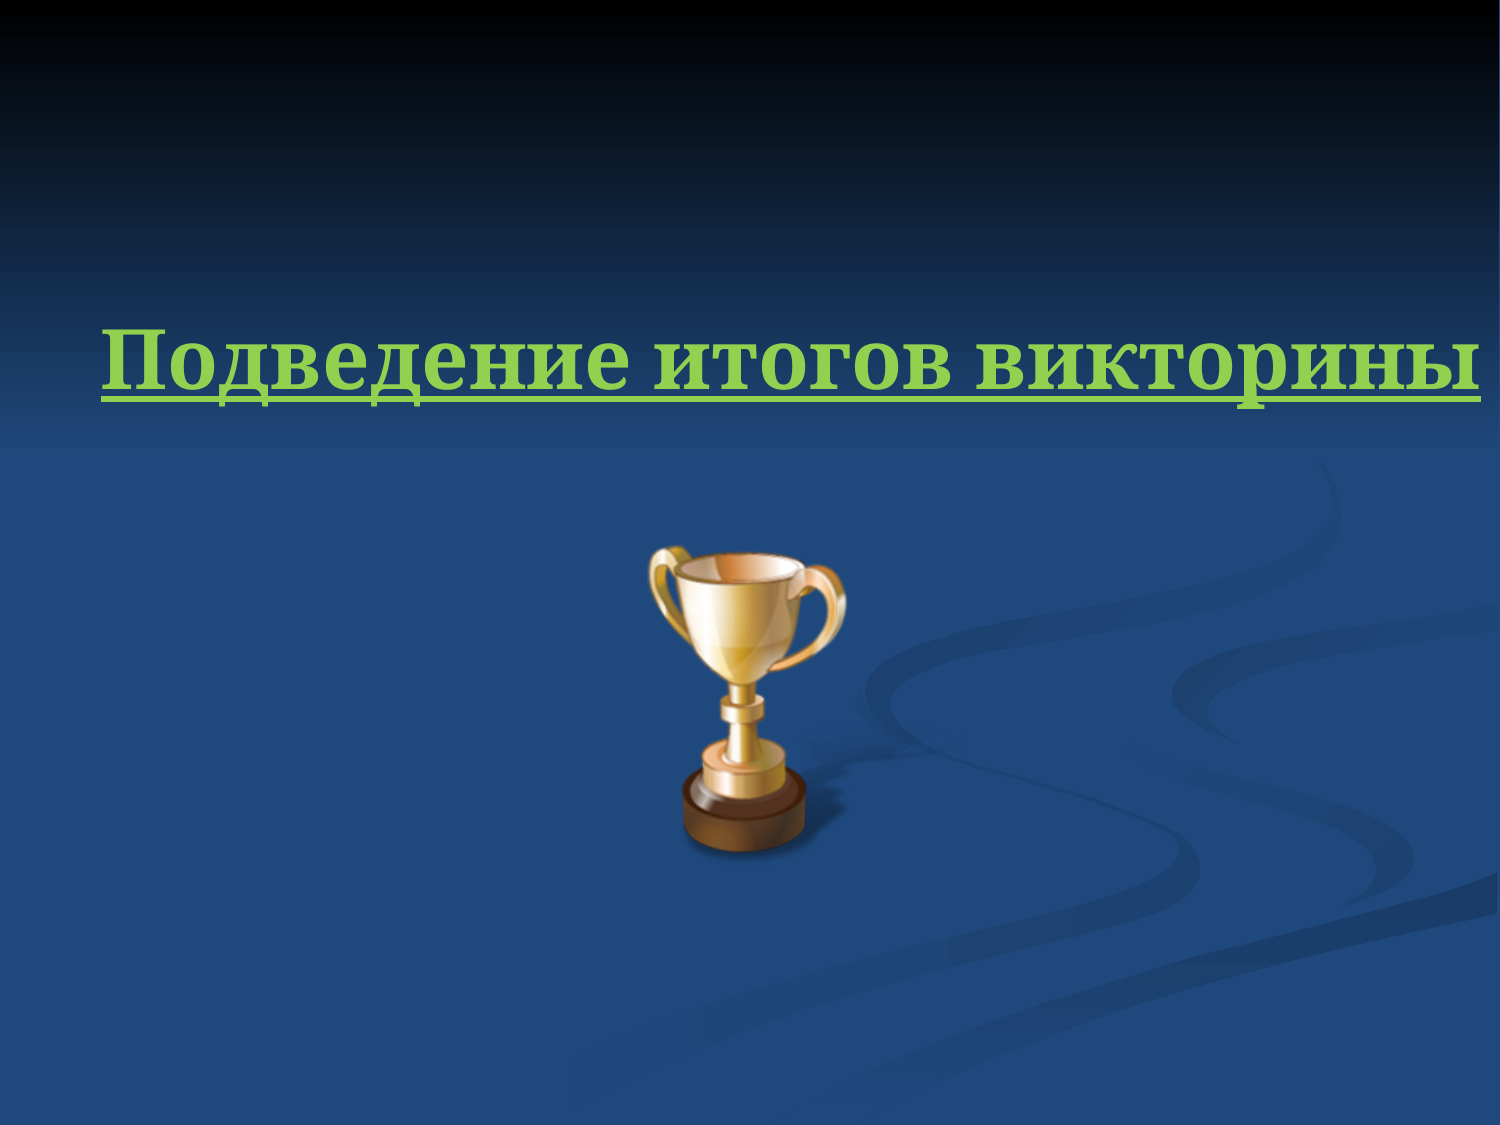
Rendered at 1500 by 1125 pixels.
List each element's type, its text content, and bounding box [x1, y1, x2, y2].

title Подведение итогов викторины [81, 292, 1500, 484]
picture [515, 456, 1007, 925]
